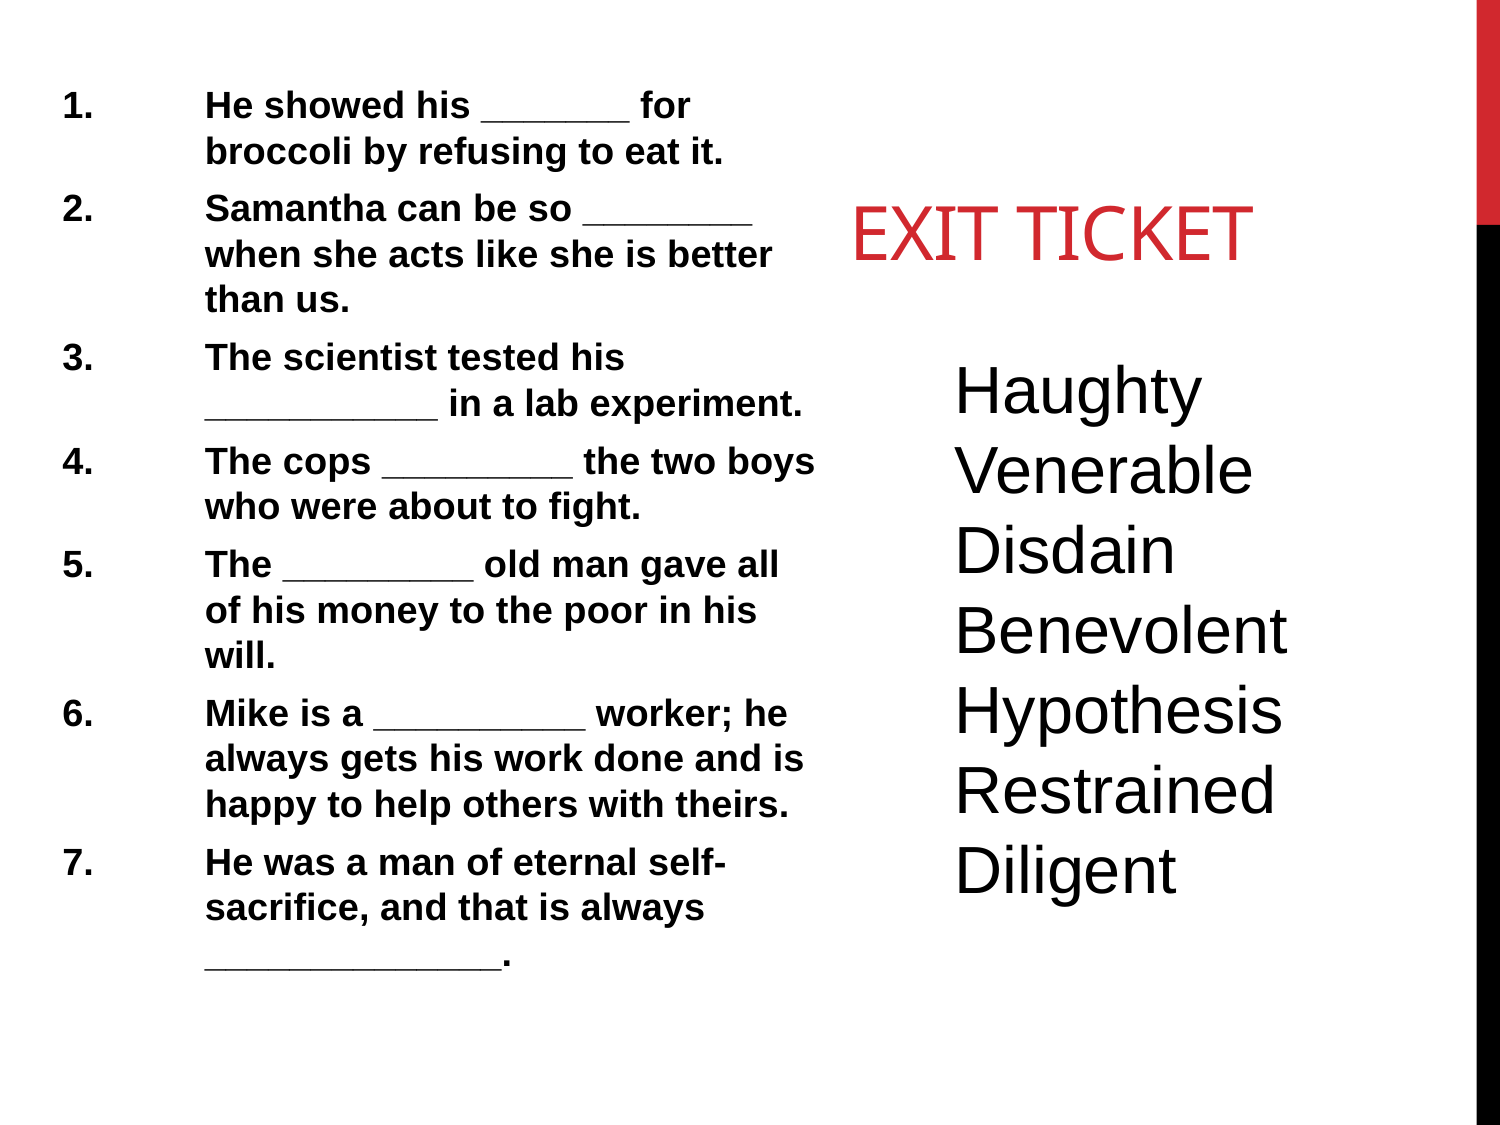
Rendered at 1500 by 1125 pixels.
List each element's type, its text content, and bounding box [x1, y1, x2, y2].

title Exit ticket [834, 57, 1500, 283]
list He showed his _______ for broccoli by refusing to eat it. Samantha can be so ________ when she acts like she is better than us. The scientist tested his ___________ in a lab experiment. The cops _________ the two boys who were about to fight. The _________ old man gave all of his money to the poor in his will. Mike is a __________ worker; he always gets his work done and is happy to help others with theirs. He was a man of eternal self-sacrifice, and that is always ______________. [47, 73, 835, 1002]
text_box Haughty Venerable Disdain Benevolent Hypothesis Restrained Diligent [939, 339, 1345, 914]
